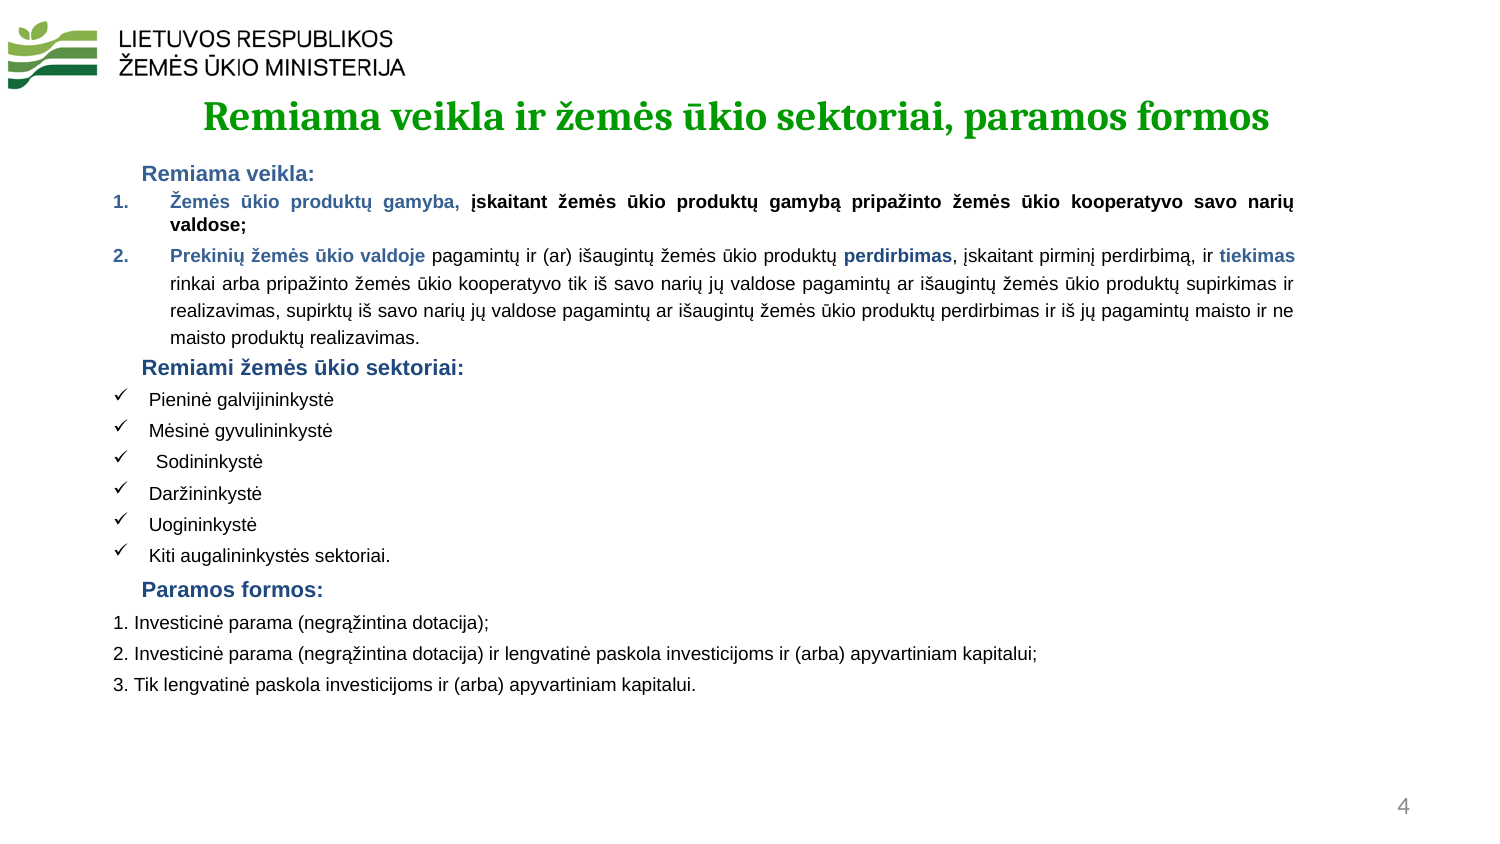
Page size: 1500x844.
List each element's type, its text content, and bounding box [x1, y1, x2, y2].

title Remiama veikla ir žemės ūkio sektoriai, paramos formos [61, 59, 1412, 169]
slide_number 4 [1074, 782, 1425, 827]
list Remiama veikla: Žemės ūkio produktų gamyba, įskaitant žemės ūkio produktų gamybą pripažinto žemės ūkio kooperatyvo savo narių valdose; Prekinių žemės ūkio valdoje pagamintų ir (ar) išaugintų žemės ūkio produktų perdirbimas, įskaitant pirminį perdirbimą, ir tiekimas rinkai arba pripažinto žemės ūkio kooperatyvo tik iš savo narių jų valdose pagamintų ar išaugintų žemės ūkio produktų supirkimas ir realizavimas, supirktų iš savo narių jų valdose pagamintų ar išaugintų žemės ūkio produktų perdirbimas ir iš jų pagamintų maisto ir ne maisto produktų realizavimas. Remiami žemės ūkio sektoriai: Pieninė galvijininkystė Mėsinė gyvulininkystė Sodininkystė Daržininkystė Uogininkystė Kiti augalininkystės sektoriai. Paramos formos: 1. Investicinė parama (negrąžintina dotacija); 2. Investicinė parama (negrąžintina dotacija) ir lengvatinė paskola investicijoms ir (arba) apyvartiniam kapitalui; 3. Tik lengvatinė paskola investicijoms ir (arba) apyvartiniam kapitalui. [98, 141, 1311, 844]
picture [0, 1, 420, 98]
